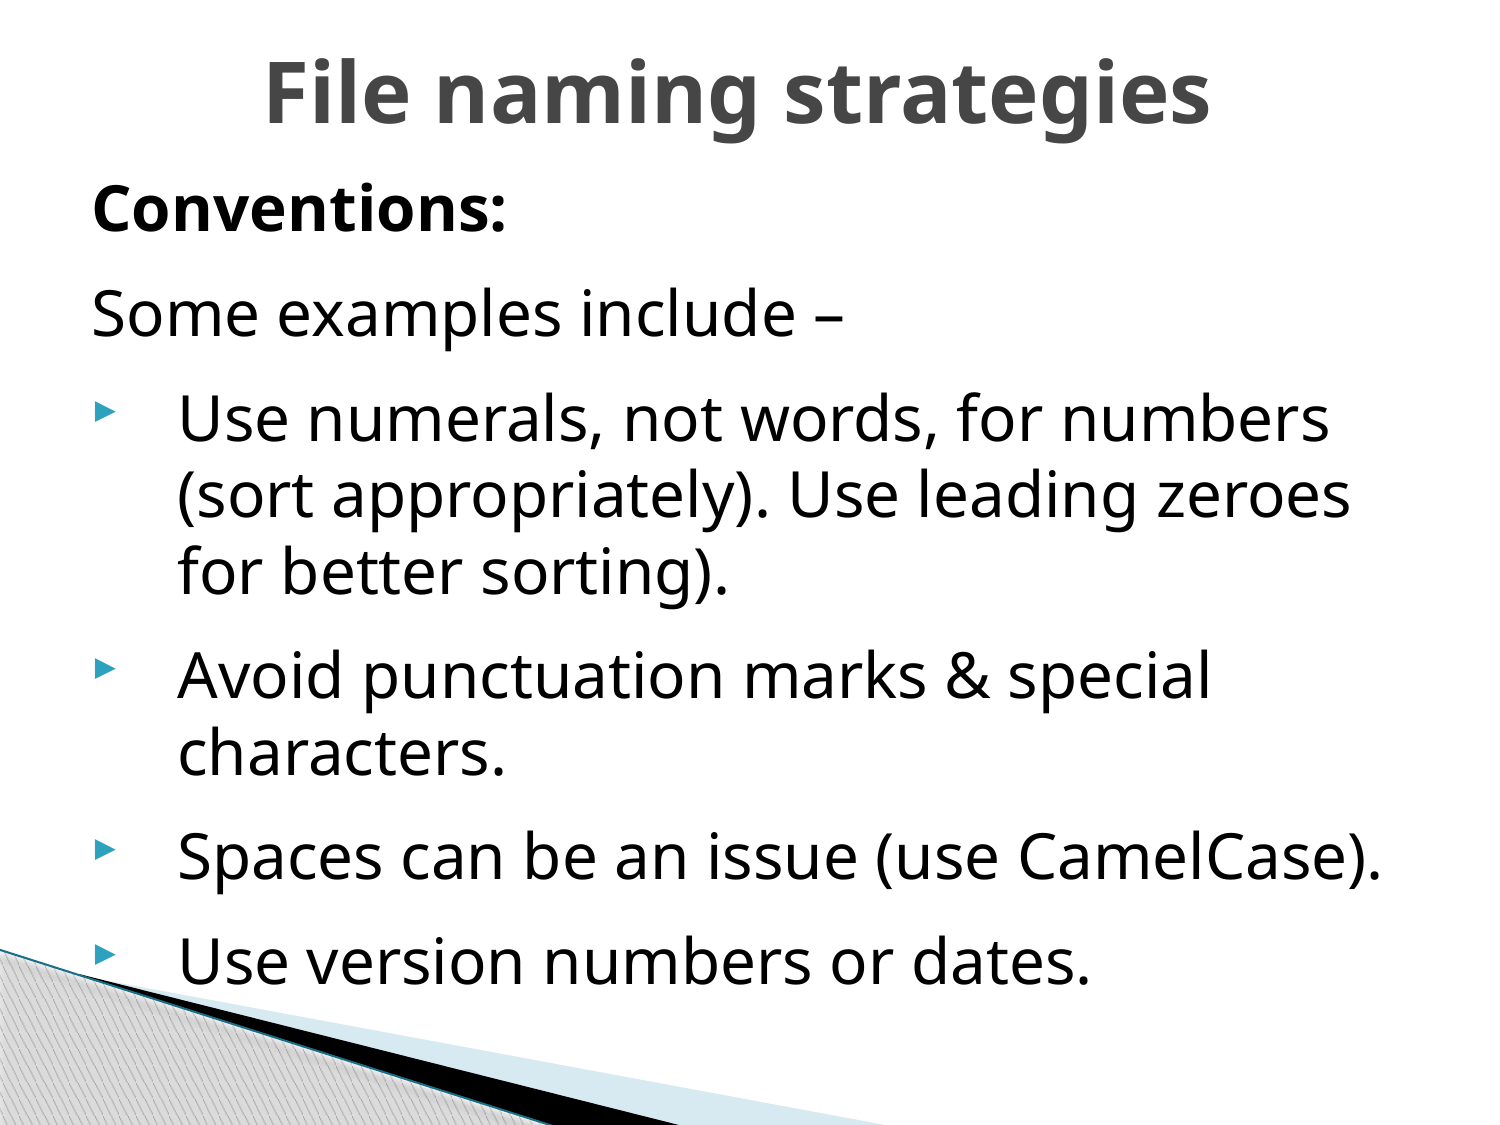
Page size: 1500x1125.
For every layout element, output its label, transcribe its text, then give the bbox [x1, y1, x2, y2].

title File naming strategies [100, 0, 1376, 183]
list Conventions: Some examples include – Use numerals, not words, for numbers (sort appropriately). Use leading zeroes for better sorting). Avoid punctuation marks & special characters. Spaces can be an issue (use CamelCase). Use version numbers or dates. [76, 160, 1400, 1047]
